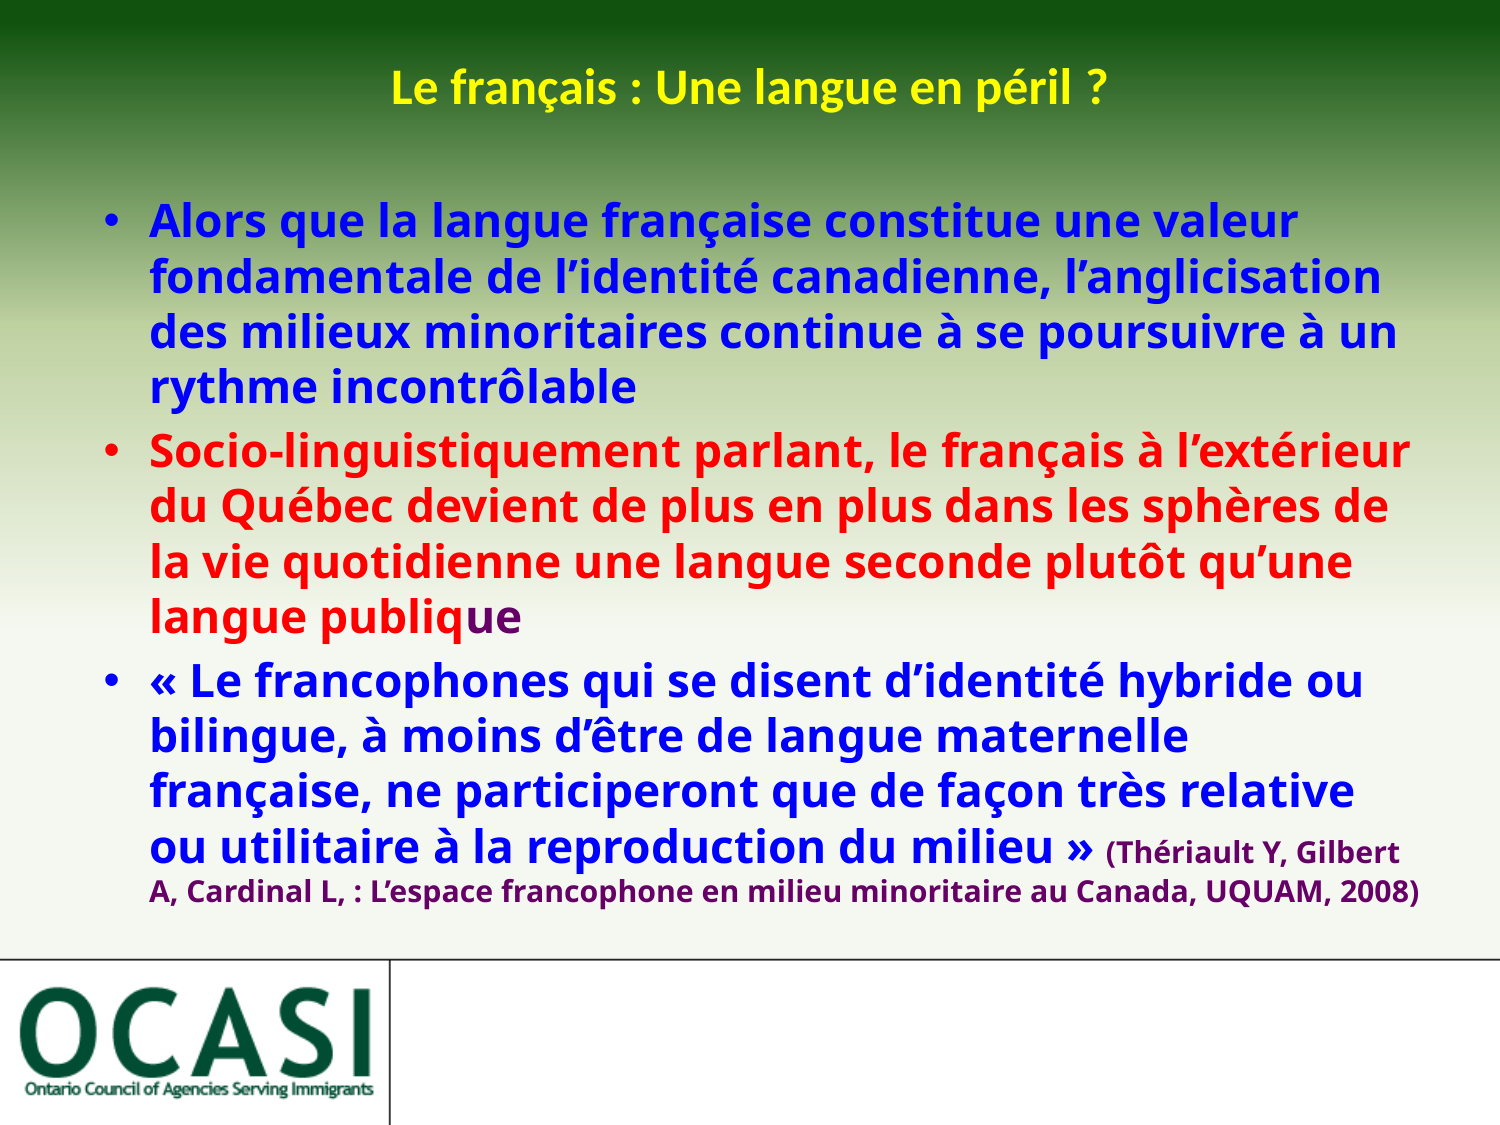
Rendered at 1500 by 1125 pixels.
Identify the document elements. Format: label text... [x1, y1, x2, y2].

picture [0, 0, 1500, 1125]
list Alors que la langue française constitue une valeur fondamentale de l’identité canadienne, l’anglicisation des milieux minoritaires continue à se poursuivre à un rythme incontrôlable Socio-linguistiquement parlant, le français à l’extérieur du Québec devient de plus en plus dans les sphères de la vie quotidienne une langue seconde plutôt qu’une langue publique « Le francophones qui se disent d’identité hybride ou bilingue, à moins d’être de langue maternelle française, ne participeront que de façon très relative ou utilitaire à la reproduction du milieu » (Thériault Y, Gilbert A, Cardinal L, : L’espace francophone en milieu minoritaire au Canada, UQUAM, 2008) [88, 184, 1439, 927]
title Le français : Une langue en péril ? [75, 45, 1425, 185]
